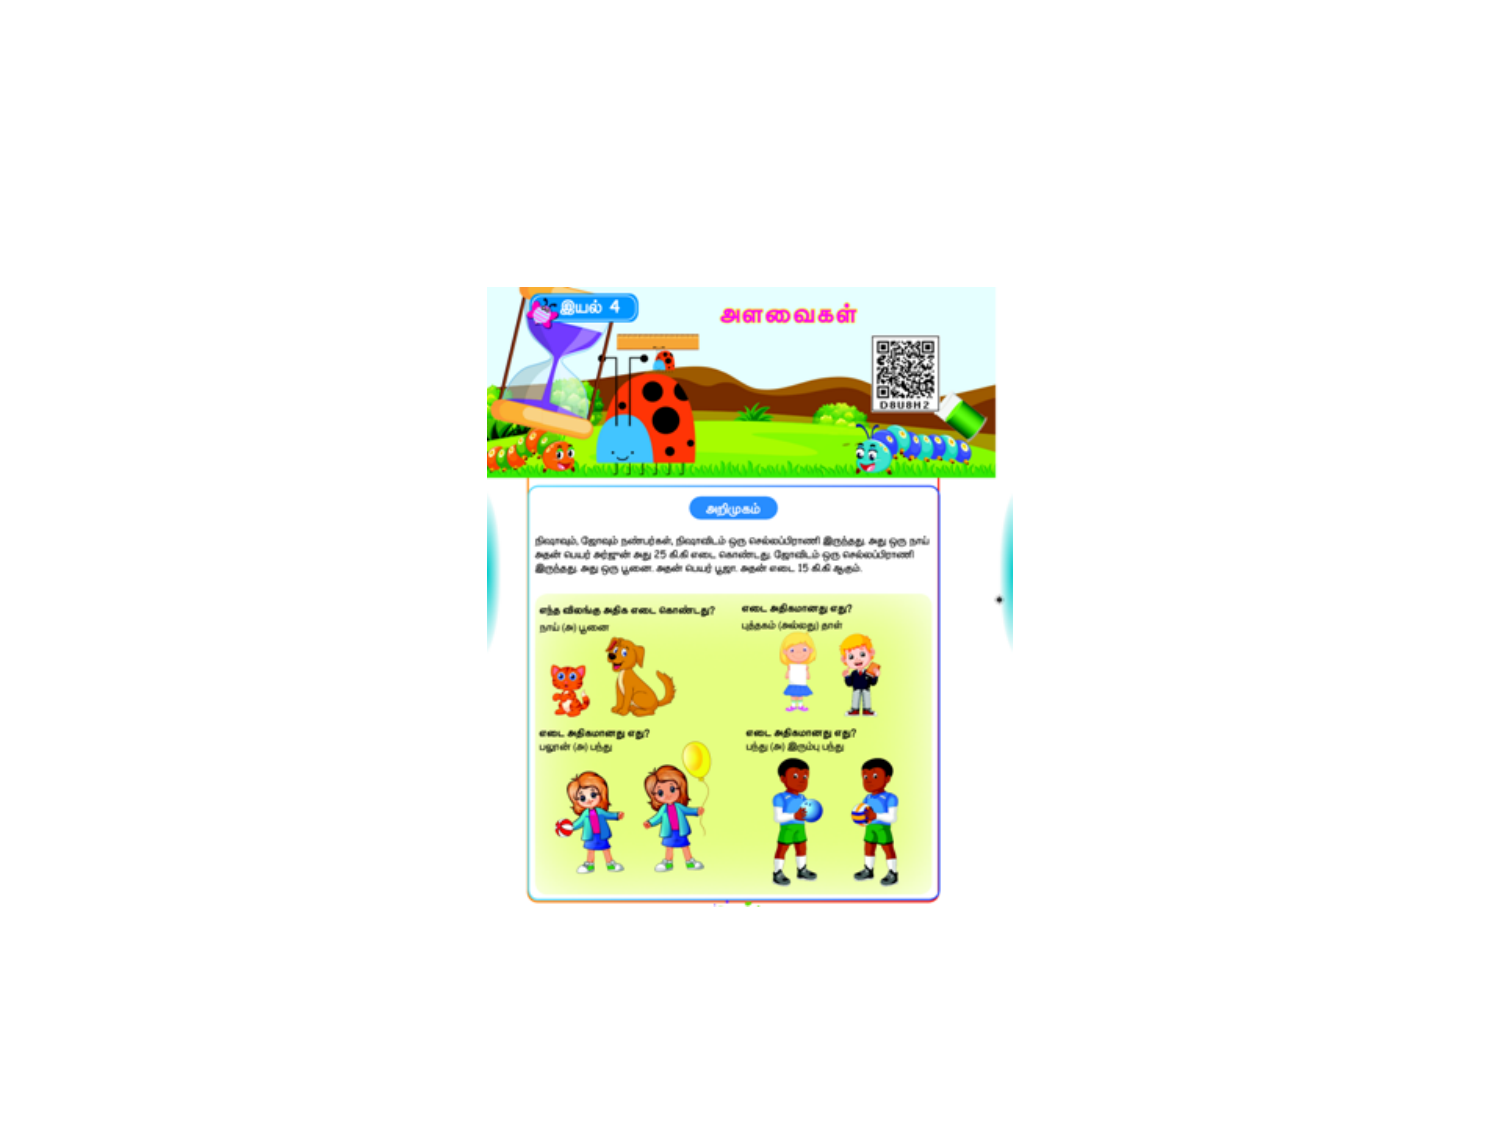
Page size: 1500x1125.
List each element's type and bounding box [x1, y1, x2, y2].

list [487, 287, 1013, 907]
